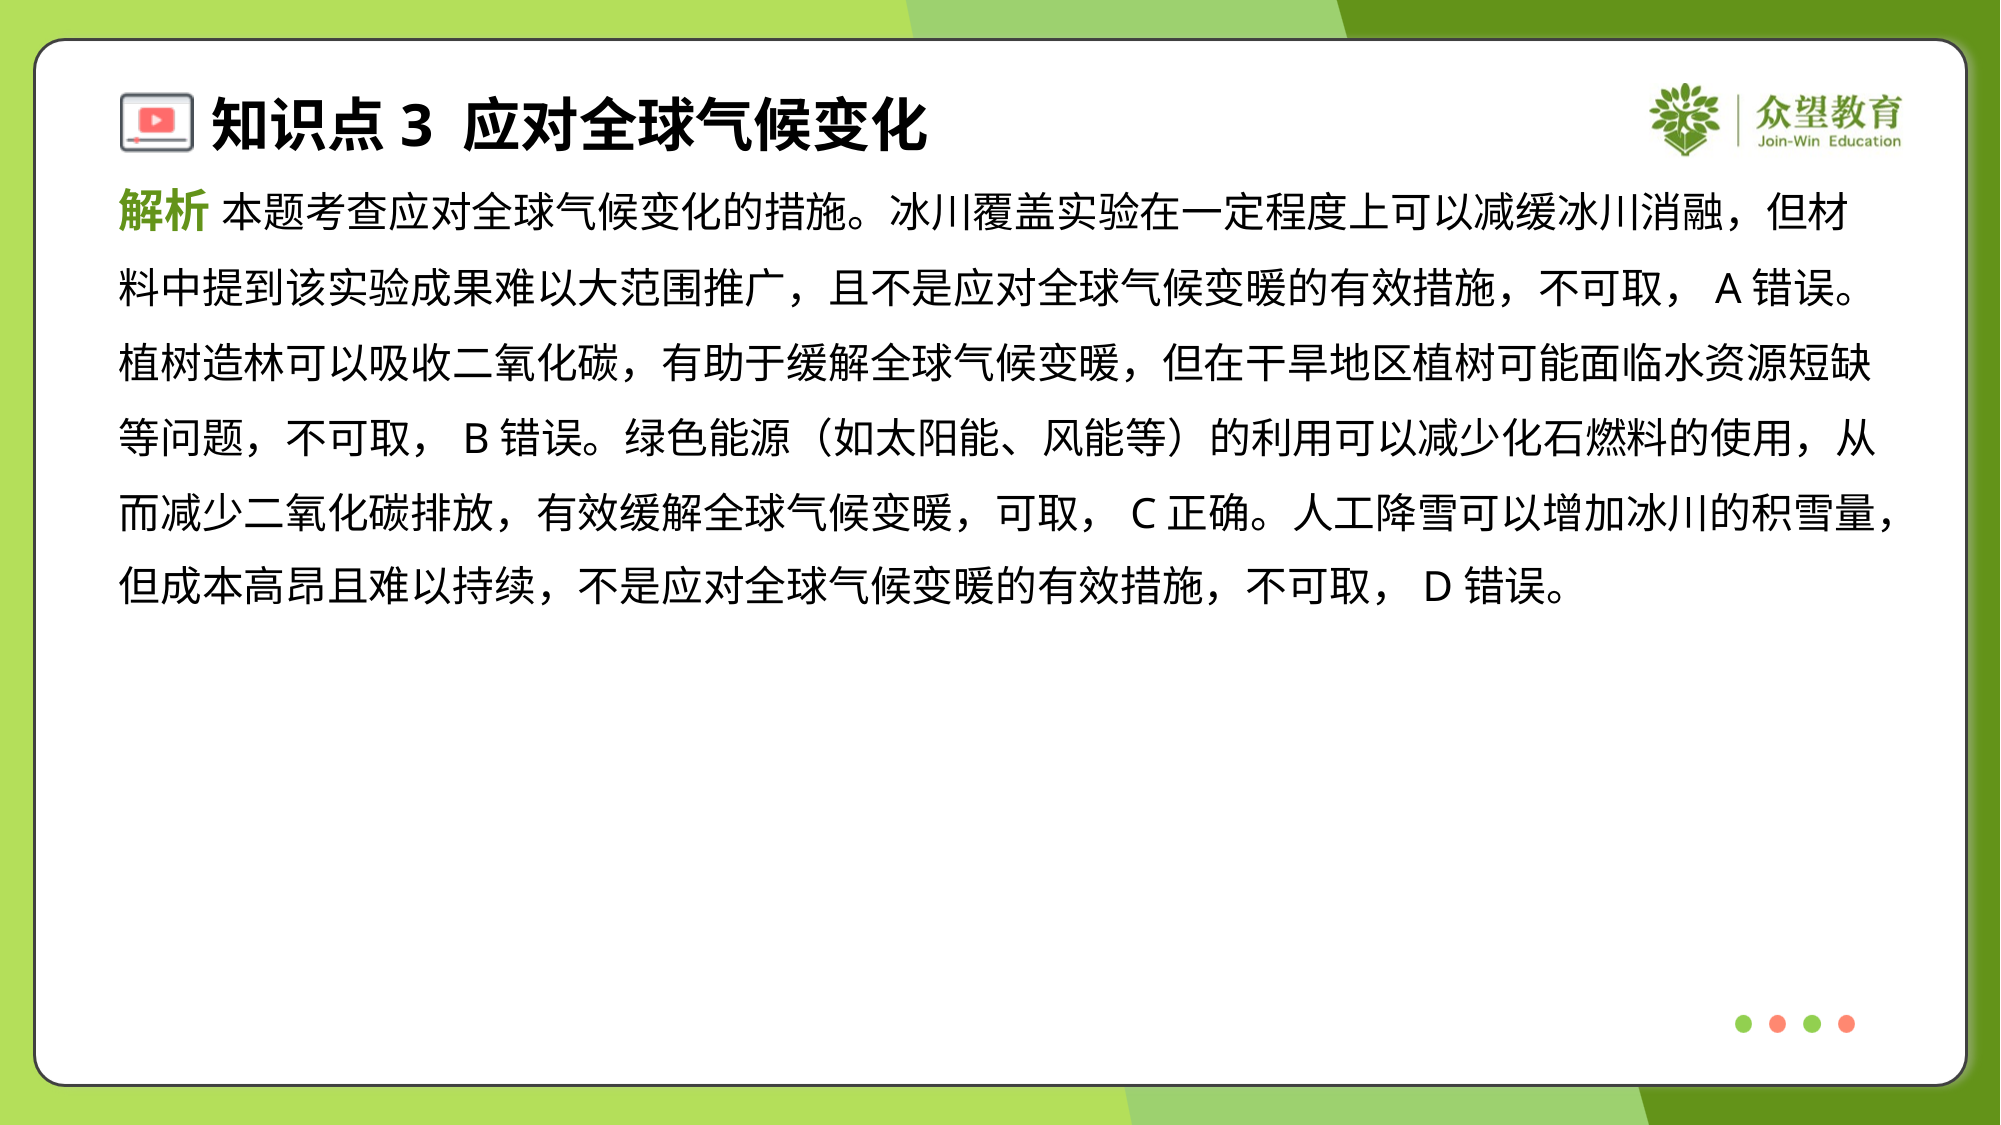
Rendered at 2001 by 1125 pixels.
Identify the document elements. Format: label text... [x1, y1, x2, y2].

picture [0, 0, 2000, 1125]
text_box 解析 本题考查应对全球气候变化的措施。冰川覆盖实验在一定程度上可以减缓冰川消融，但材 料中提到该实验成果难以大范围推广，且不是应对全球气候变暖的有效措施，不可取，A错误。 植树造林可以吸收二氧化碳，有助于缓解全球气候变暖，但在干旱地区植树可能面临水资源短缺 等问题，不可取，B错误。绿色能源（如太阳能、风能等）的利用可以减少化石燃料的使用，从 而减少二氧化碳排放，有效缓解全球气候变暖，可取，C正确。人工降雪可以增加冰川的积雪量， 但成本高昂且难以持续，不是应对全球气候变暖的有效措施，不可取，D错误。 [118, 159, 1883, 602]
